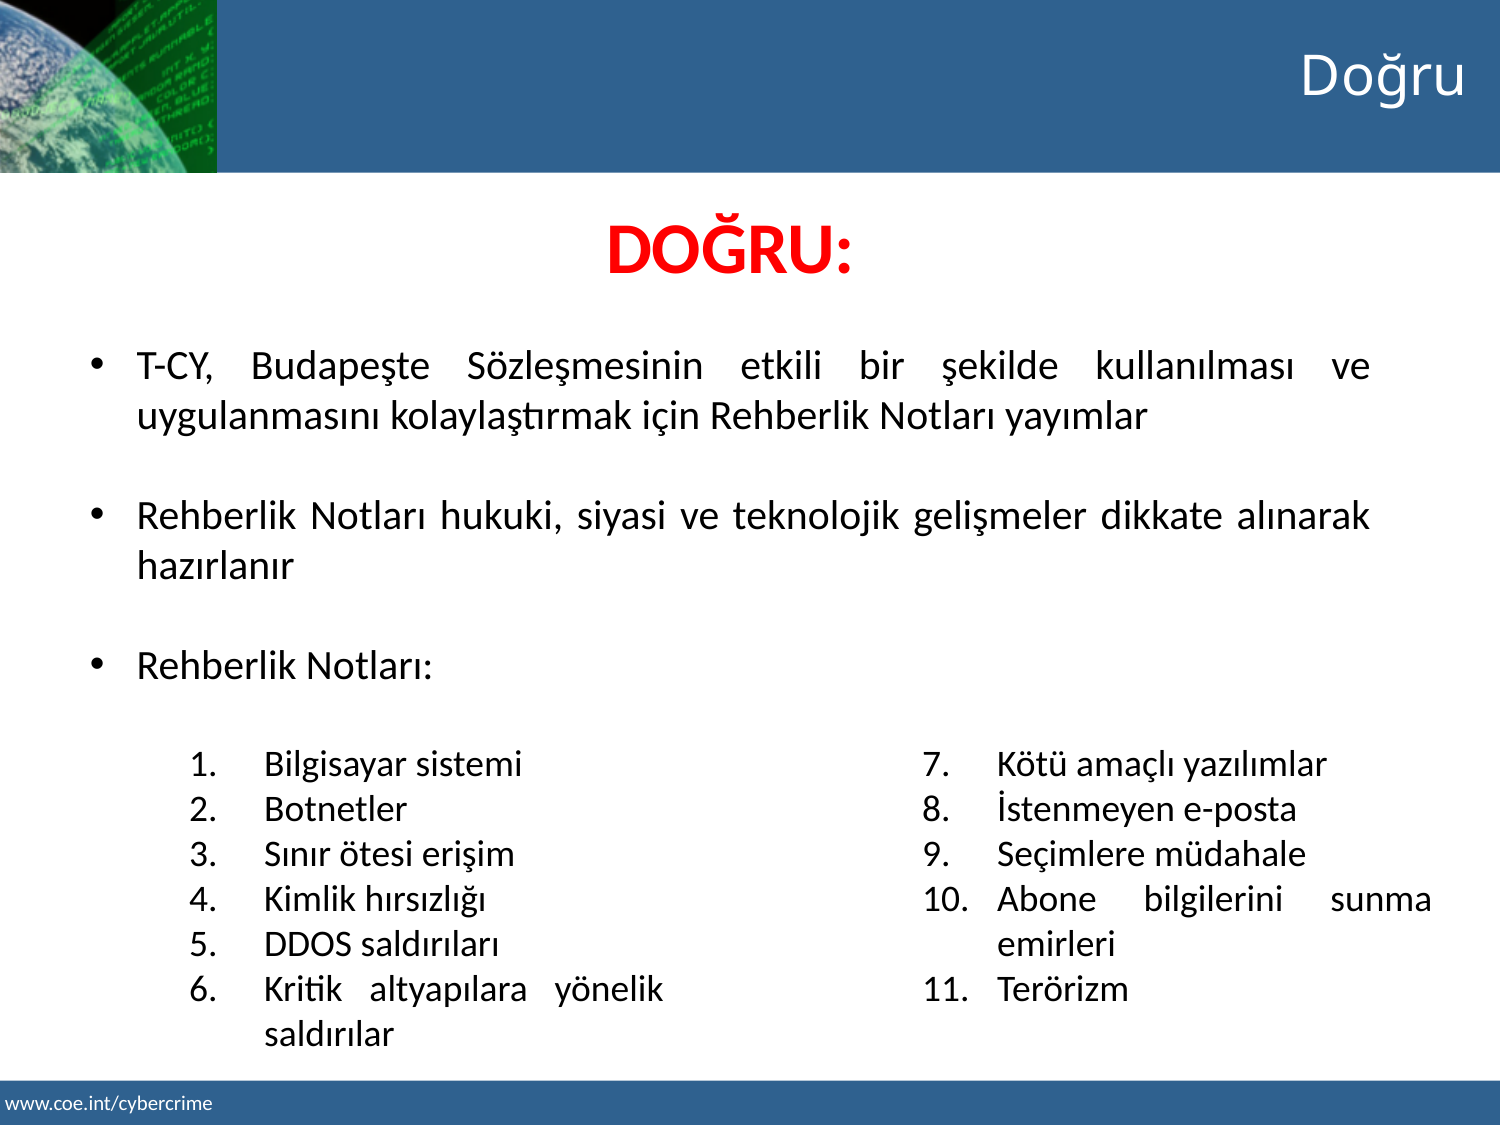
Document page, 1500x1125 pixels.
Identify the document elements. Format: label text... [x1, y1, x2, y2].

picture [0, 0, 217, 173]
text_box Bilgisayar sistemi Botnetler Sınır ötesi erişim Kimlik hırsızlığı DDOS saldırıları Kritik altyapılara yönelik saldırılar [52, 731, 679, 1061]
text_box Doğru [230, 31, 1483, 114]
text_box Kötü amaçlı yazılımlar İstenmeyen e-posta Seçimlere müdahale Abone bilgilerini sunma emirleri Terörizm [785, 731, 1448, 1016]
text_box DOĞRU: T-CY, Budapeşte Sözleşmesinin etkili bir şekilde kullanılması ve uygulanmasını kolaylaştırmak için Rehberlik Notları yayımlar Rehberlik Notları hukuki, siyasi ve teknolojik gelişmeler dikkate alınarak hazırlanır Rehberlik Notları: [75, 192, 1387, 696]
